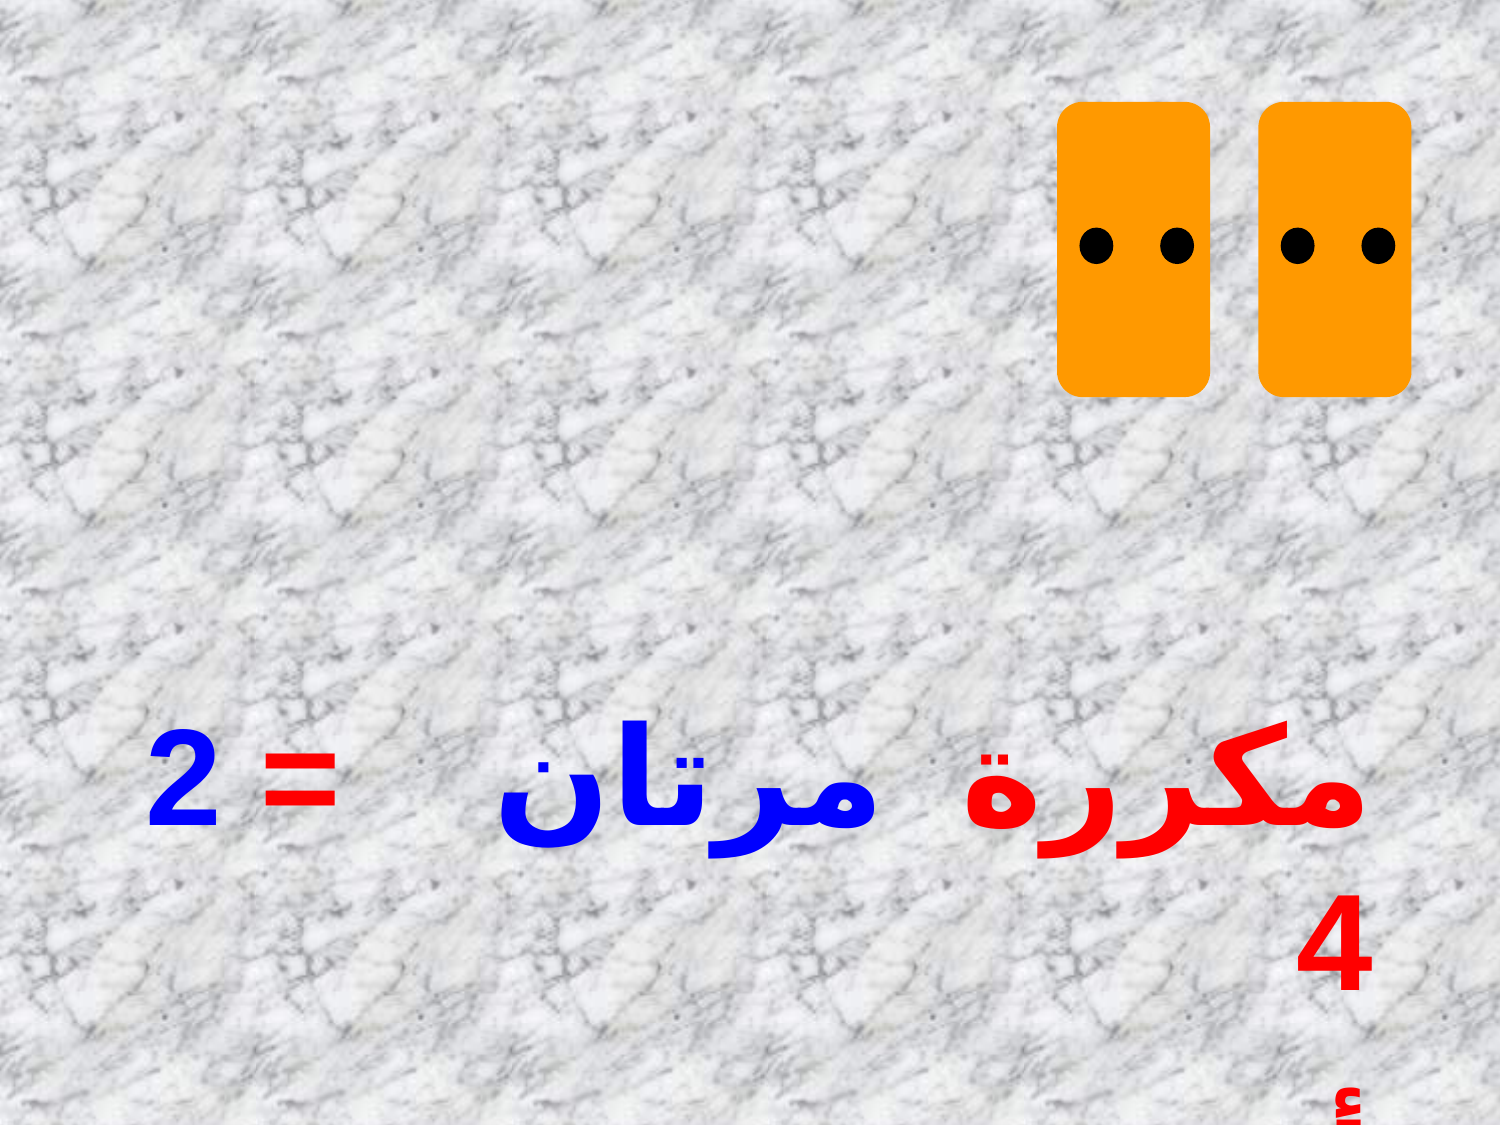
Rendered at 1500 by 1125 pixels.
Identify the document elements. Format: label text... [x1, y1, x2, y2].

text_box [1258, 101, 1412, 398]
picture [0, 0, 1500, 1125]
text_box 2 مكررة مرتان = 4 أي : 2 × 2 = 4 [100, 680, 1388, 1125]
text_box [1056, 101, 1211, 398]
